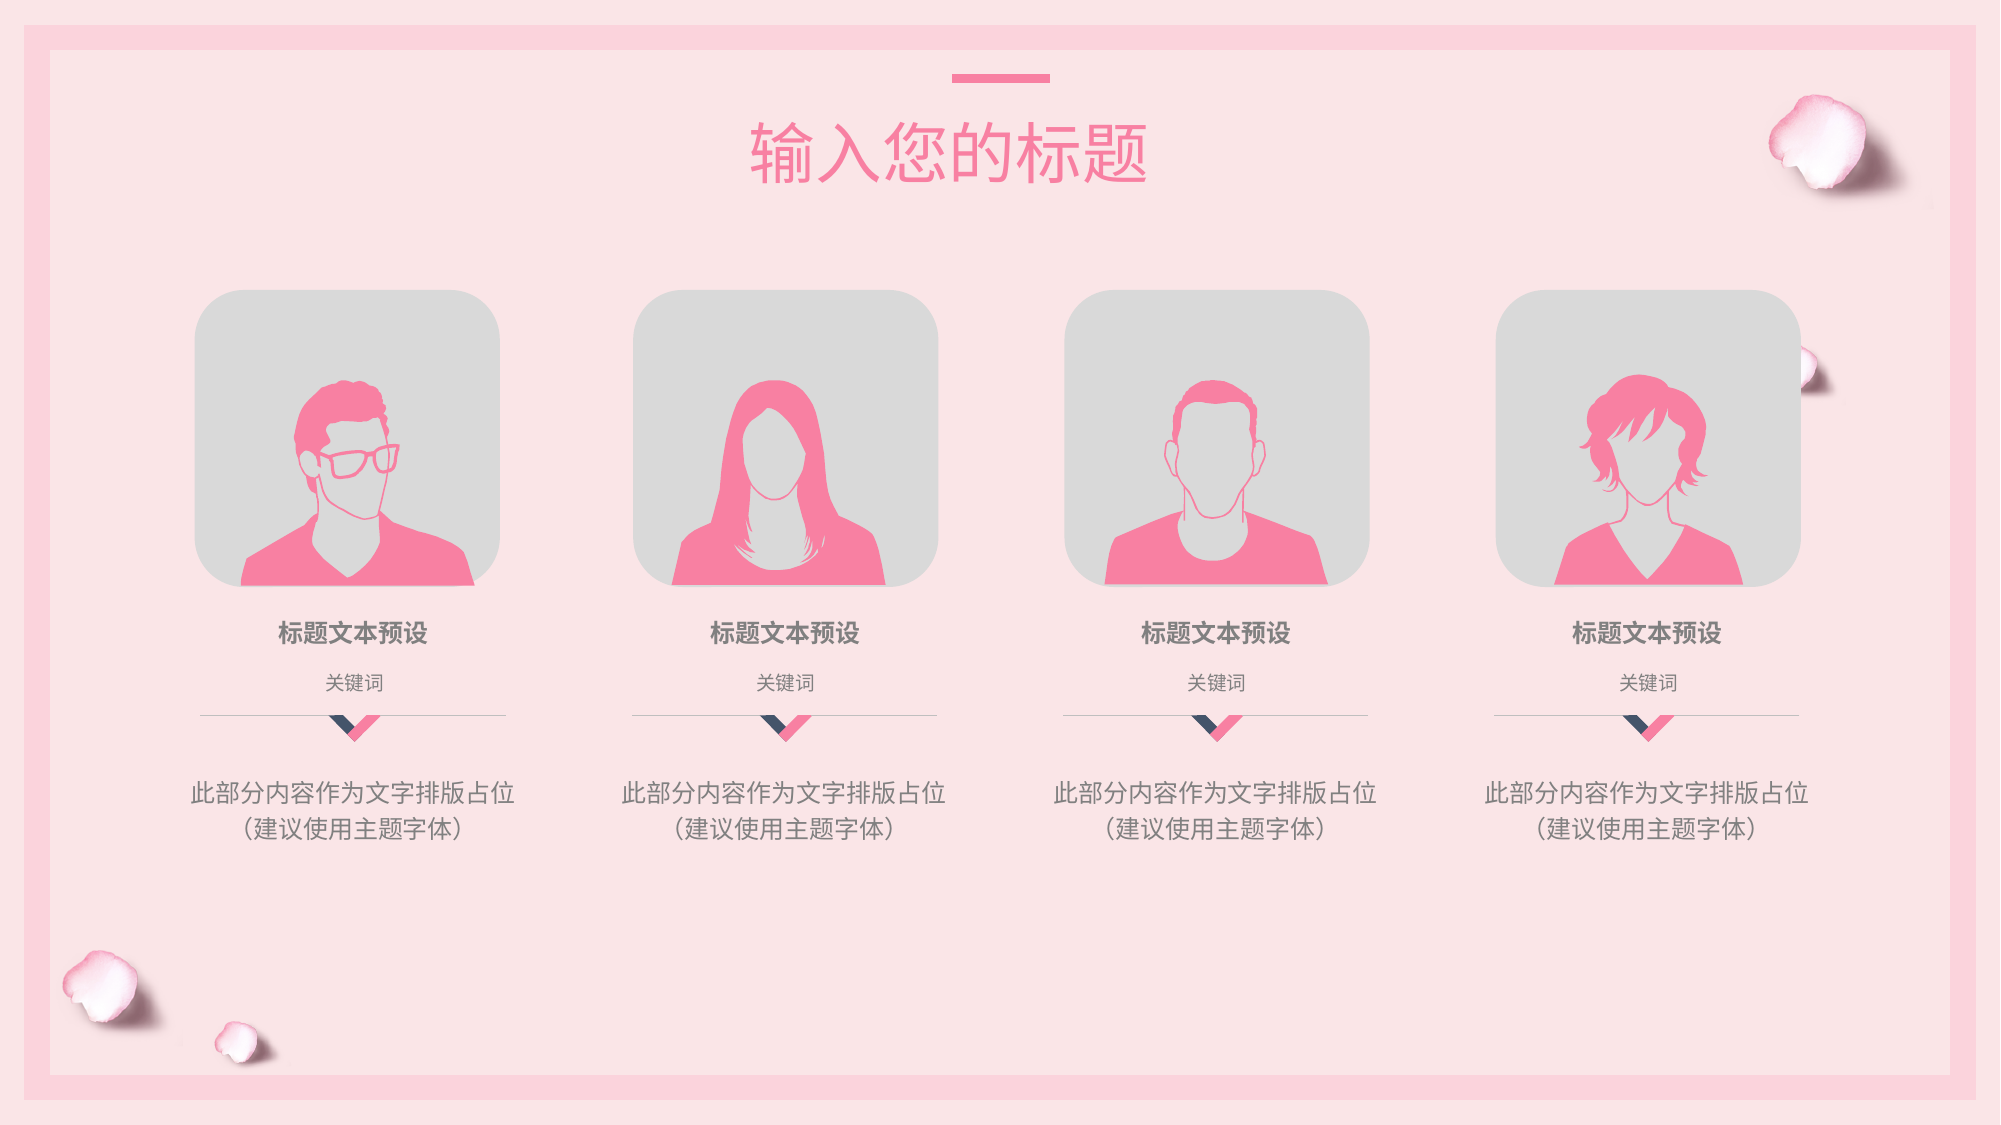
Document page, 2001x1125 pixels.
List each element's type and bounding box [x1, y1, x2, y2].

text_box [1017, 289, 1414, 923]
picture [54, 656, 700, 1073]
text_box [155, 289, 551, 923]
text_box [586, 289, 982, 923]
text_box [1449, 289, 1845, 923]
picture [1633, 93, 1934, 452]
